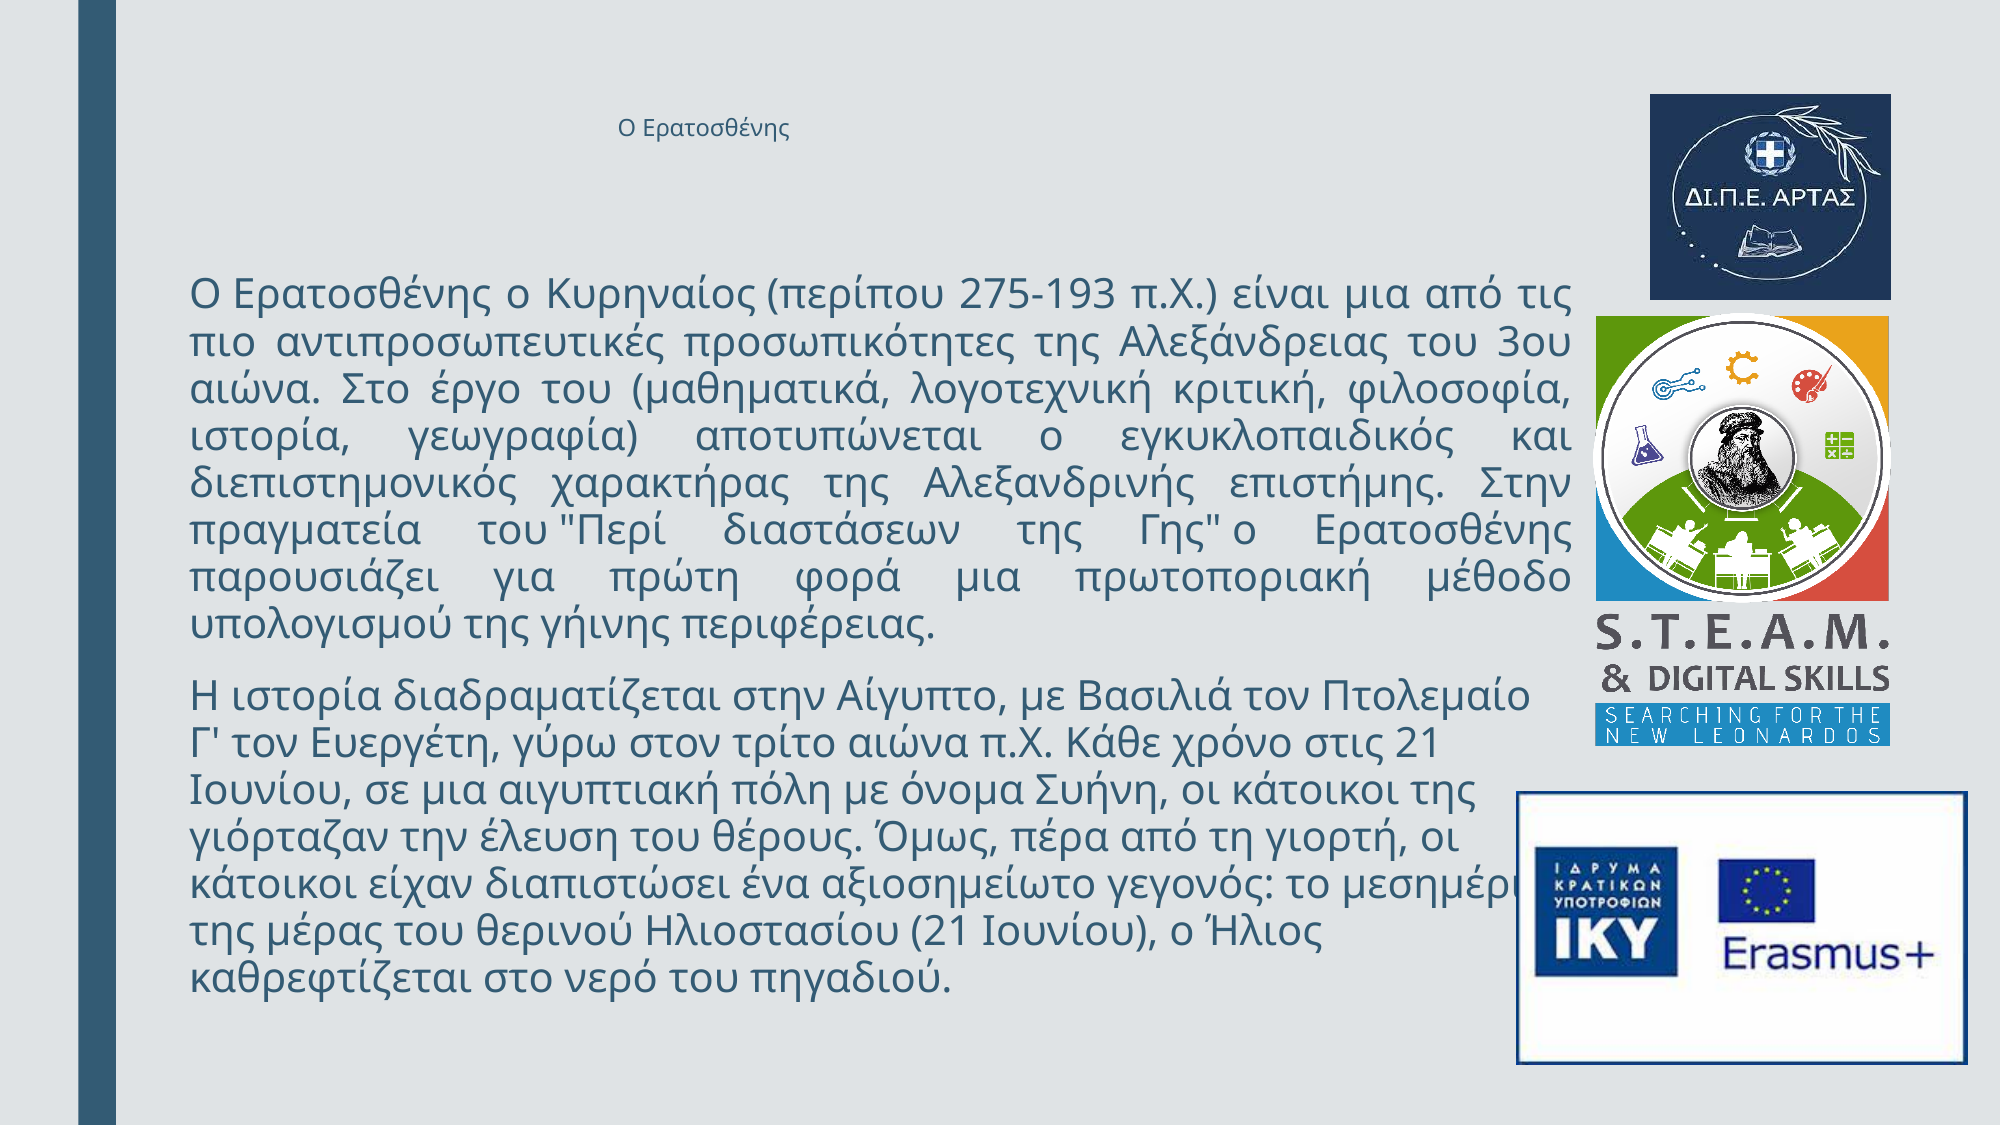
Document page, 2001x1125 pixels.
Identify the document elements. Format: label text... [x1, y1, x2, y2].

list Ο Ερατοσθένης ο Κυρηναίος (περίπου 275-193 π.Χ.) είναι μια από τις πιο αντιπροσωπευτικές προσωπικότητες της Αλεξάνδρειας του 3ου αιώνα. Στο έργο του (μαθηματικά, λογοτεχνική κριτική, φιλοσοφία, ιστορία, γεωγραφία) αποτυπώνεται ο εγκυκλοπαιδικός και διεπιστημονικός χαρακτήρας της Αλεξανδρινής επιστήμης. Στην πραγματεία του "Περί διαστάσεων της Γης" ο Ερατοσθένης παρουσιάζει για πρώτη φορά μια πρωτοποριακή μέθοδο υπολογισμού της γήινης περιφέρειας. Η ιστορία διαδραματίζεται στην Αίγυπτο, με Βασιλιά τον Πτολεμαίο Γ' τον Ευεργέτη, γύρω στον τρίτο αιώνα π.Χ. Κάθε χρόνο στις 21 Ιουνίου, σε μια αιγυπτιακή πόλη με όνομα Συήνη, οι κάτοικοι της γιόρταζαν την έλευση του θέρους. Όμως, πέρα από τη γιορτή, οι κάτοικοι είχαν διαπιστώσει ένα αξιοσημείωτο γεγονός: το μεσημέρι της μέρας του θερινού Ηλιοστασίου (21 Ιουνίου), ο Ήλιος καθρεφτίζεται στο νερό του πηγαδιού. [111, 263, 1588, 1062]
picture [1593, 313, 1891, 746]
picture [1516, 791, 1968, 1065]
title Ο Ερατοσθένης [602, 108, 1650, 229]
picture [1650, 94, 1891, 300]
